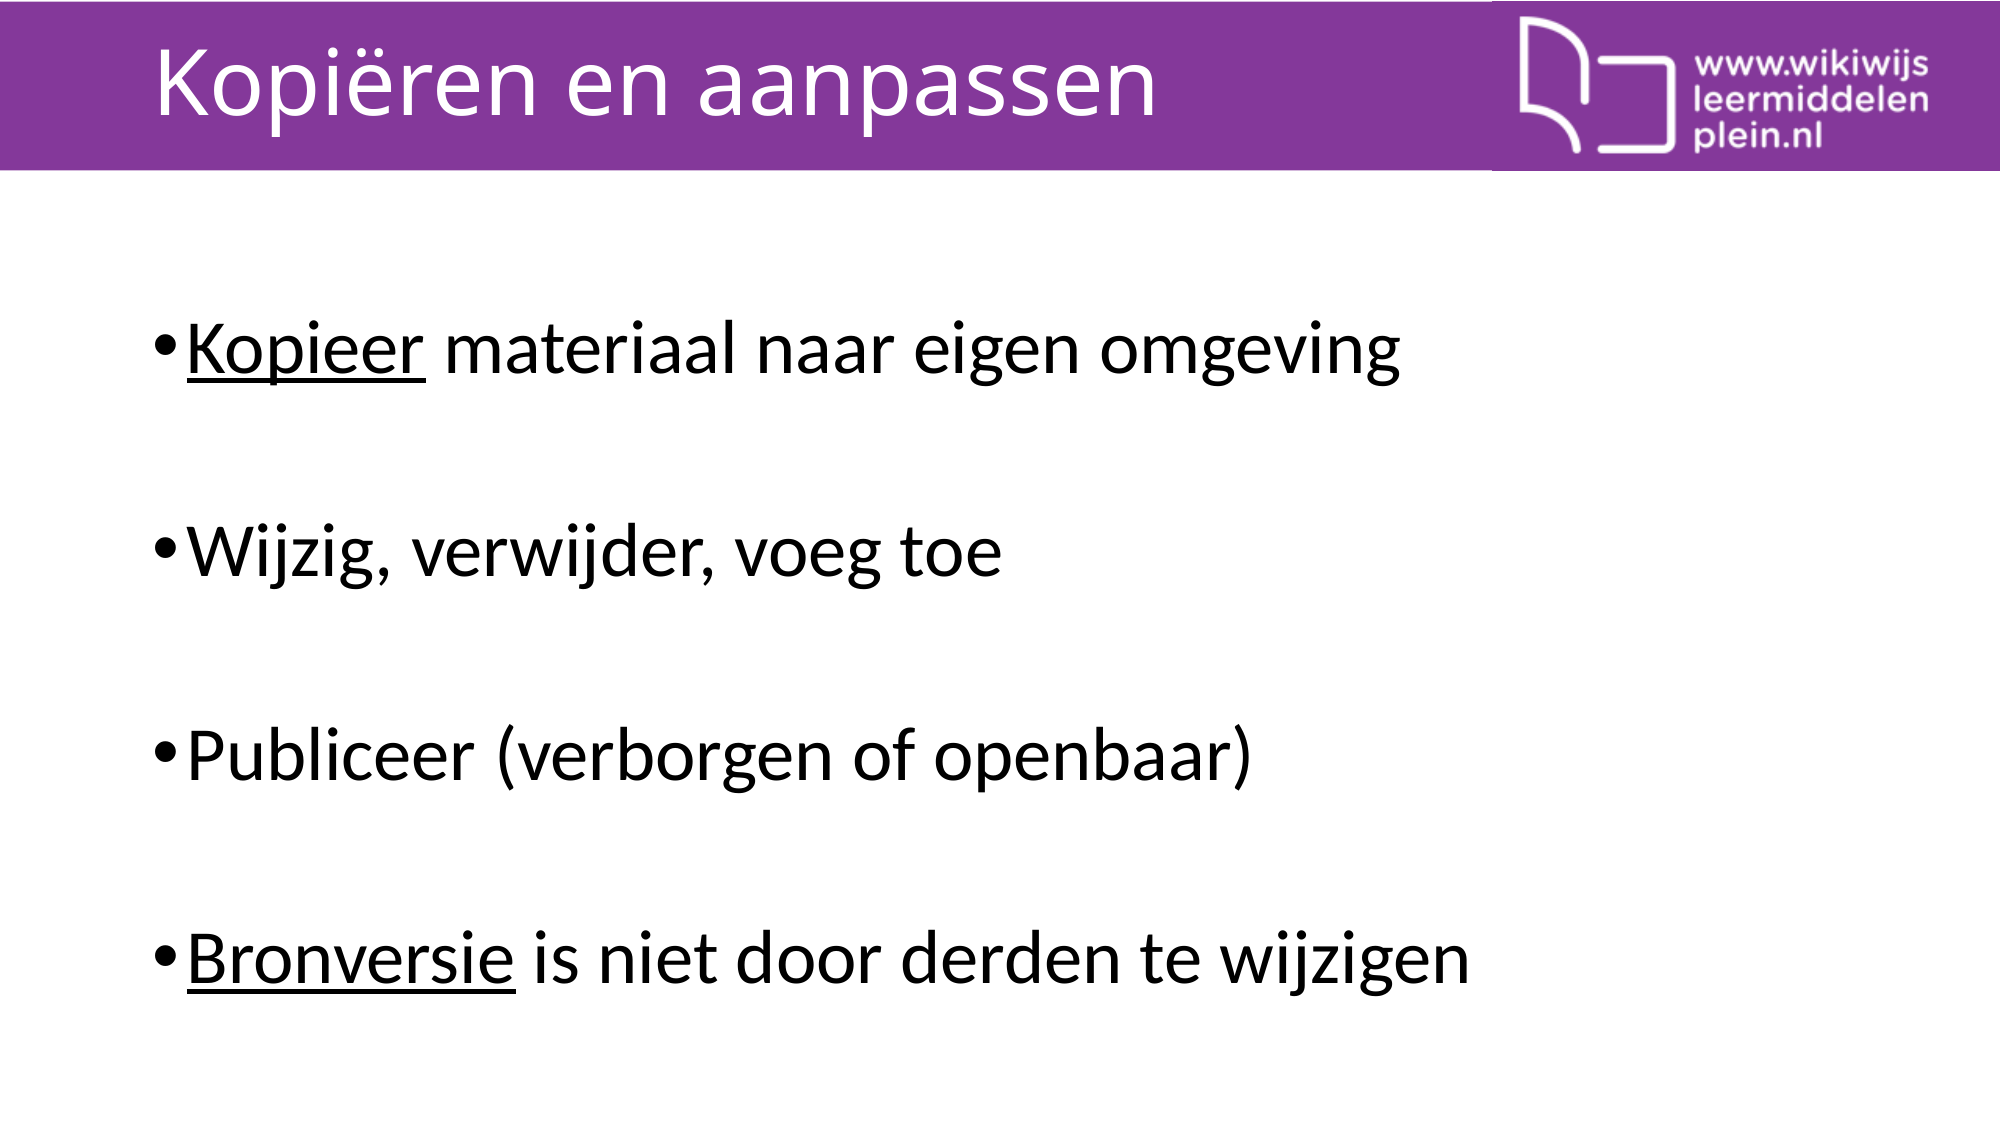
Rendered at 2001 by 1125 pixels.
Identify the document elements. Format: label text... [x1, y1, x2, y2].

text_box [0, 1, 137, 171]
picture [1492, 1, 2000, 171]
text_box [1375, 1, 1492, 171]
list Kopieer materiaal naar eigen omgeving Wijzig, verwijder, voeg toe Publiceer (verborgen of openbaar) Bronversie is niet door derden te wijzigen [137, 299, 1863, 1014]
title Kopiëren en aanpassen [137, 1, 1375, 171]
